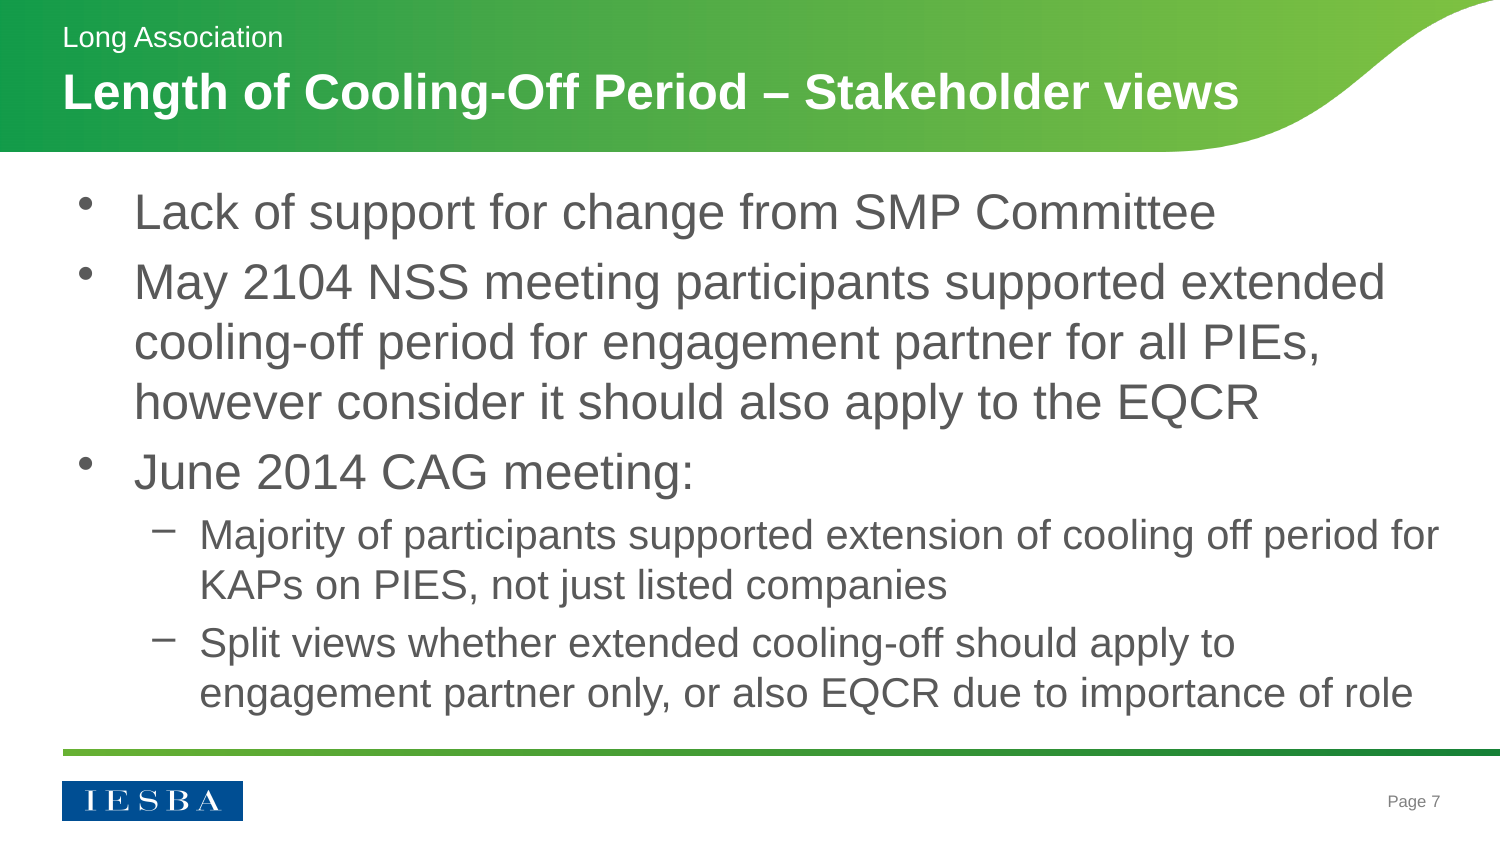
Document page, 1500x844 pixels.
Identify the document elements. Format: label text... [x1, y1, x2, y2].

picture [62, 781, 243, 821]
list Lack of support for change from SMP Committee May 2104 NSS meeting participants supported extended cooling-off period for engagement partner for all PIEs, however consider it should also apply to the EQCR June 2014 CAG meeting: Majority of participants supported extension of cooling off period for KAPs on PIES, not just listed companies Split views whether extended cooling-off should apply to engagement partner only, or also EQCR due to importance of role [62, 171, 1475, 735]
subtitle Long Association [62, 18, 500, 47]
title Length of Cooling-Off Period – Stakeholder views [62, 56, 1300, 122]
picture [0, 0, 1497, 152]
